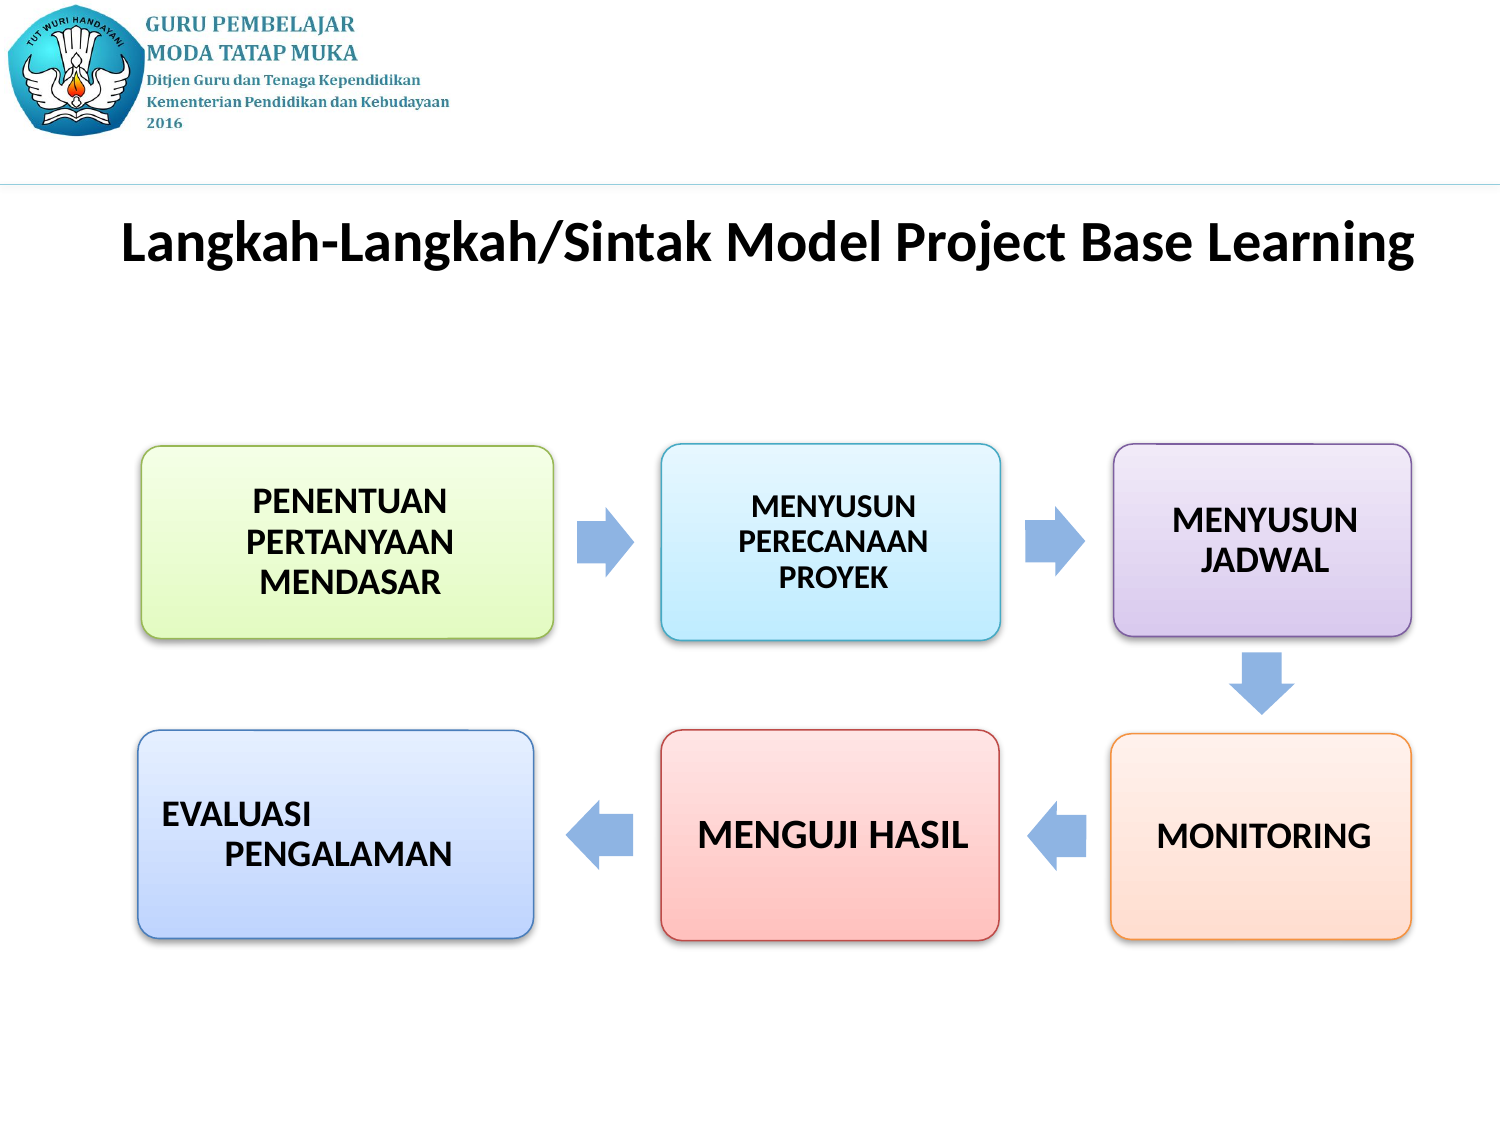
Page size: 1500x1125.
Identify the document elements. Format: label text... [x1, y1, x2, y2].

text_box Langkah-Langkah/Sintak Model Project Base Learning [106, 186, 1457, 291]
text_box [135, 314, 1412, 1095]
picture [4, 0, 455, 139]
